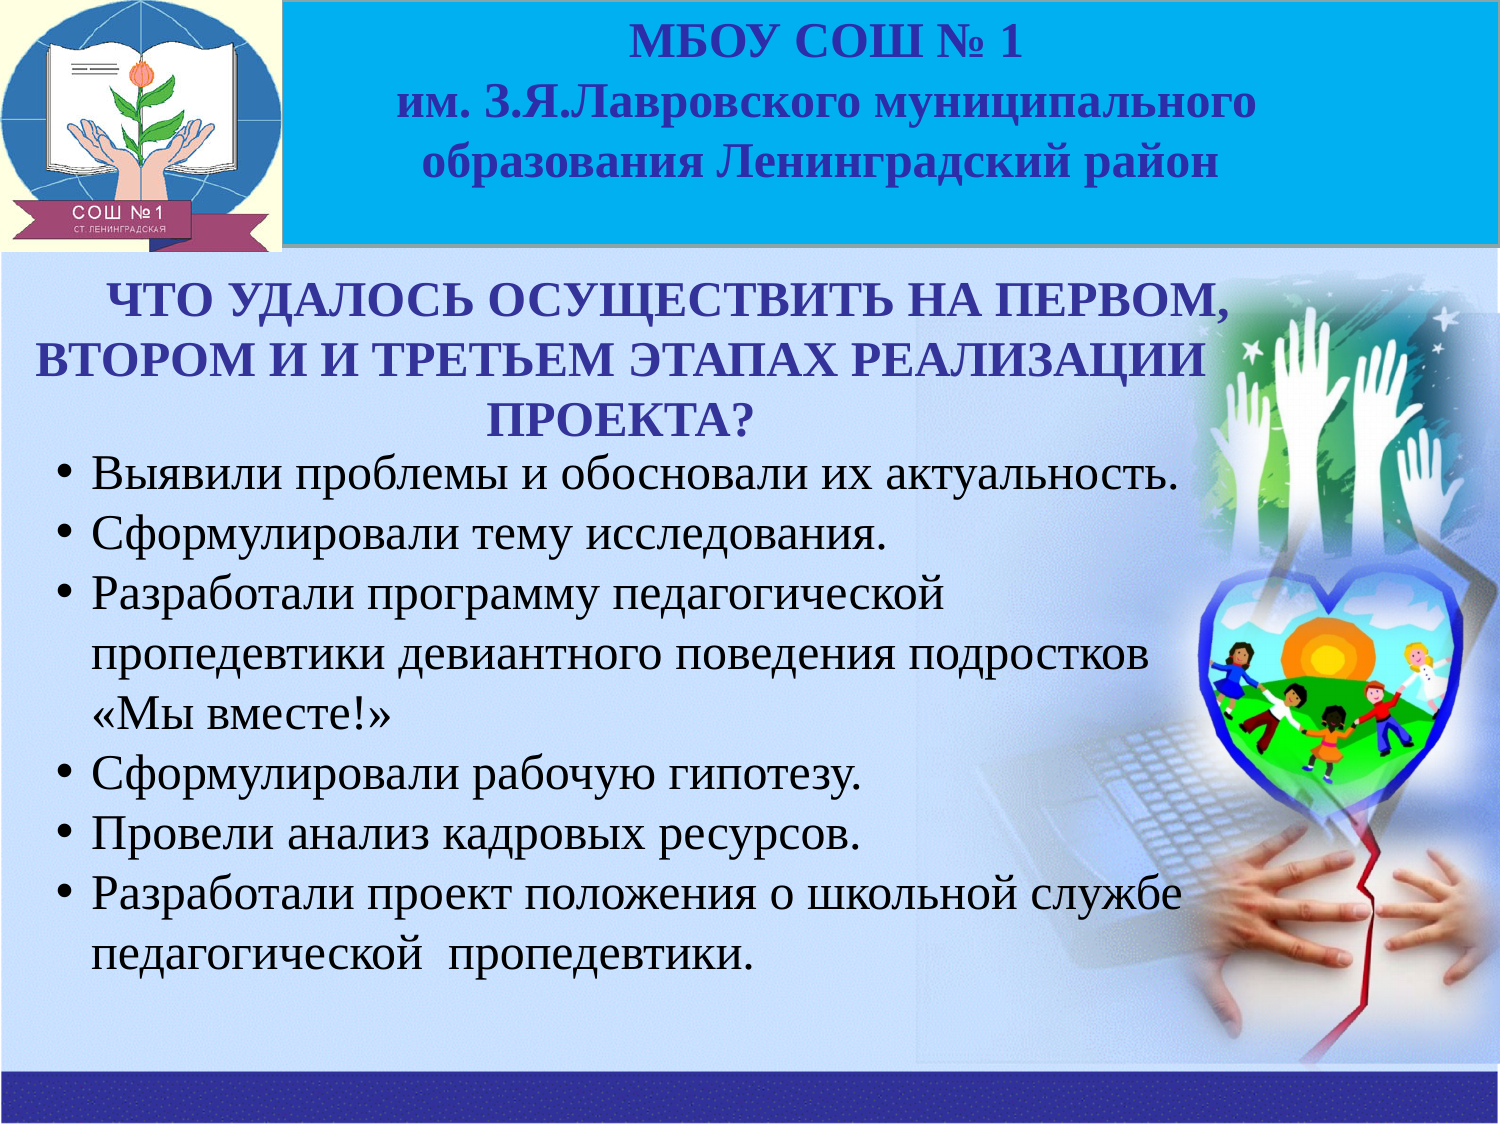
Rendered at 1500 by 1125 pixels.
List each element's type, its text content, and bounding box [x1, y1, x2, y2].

picture [0, 0, 1500, 1125]
text_box Выявили проблемы и обосновали их актуальность. Сформулировали тему исследования. Разработали программу педагогической пропедевтики девиантного поведения подростков «Мы вместе!» Сформулировали рабочую гипотезу. Провели анализ кадровых ресурсов. Разработали проект положения о школьной службе педагогической пропедевтики. [41, 432, 1170, 988]
text_box ЧТО УДАЛОСЬ ОСУЩЕСТВИТЬ НА ПЕРВОМ, ВТОРОМ И И ТРЕТЬЕМ ЭТАПАХ РЕАЛИЗАЦИИ ПРОЕКТА? [0, 258, 1173, 454]
text_box МБОУ СОШ № 1 им. З.Я.Лавровского муниципального образования Ленинградский район [368, 0, 1285, 195]
text_box [282, 0, 1500, 248]
